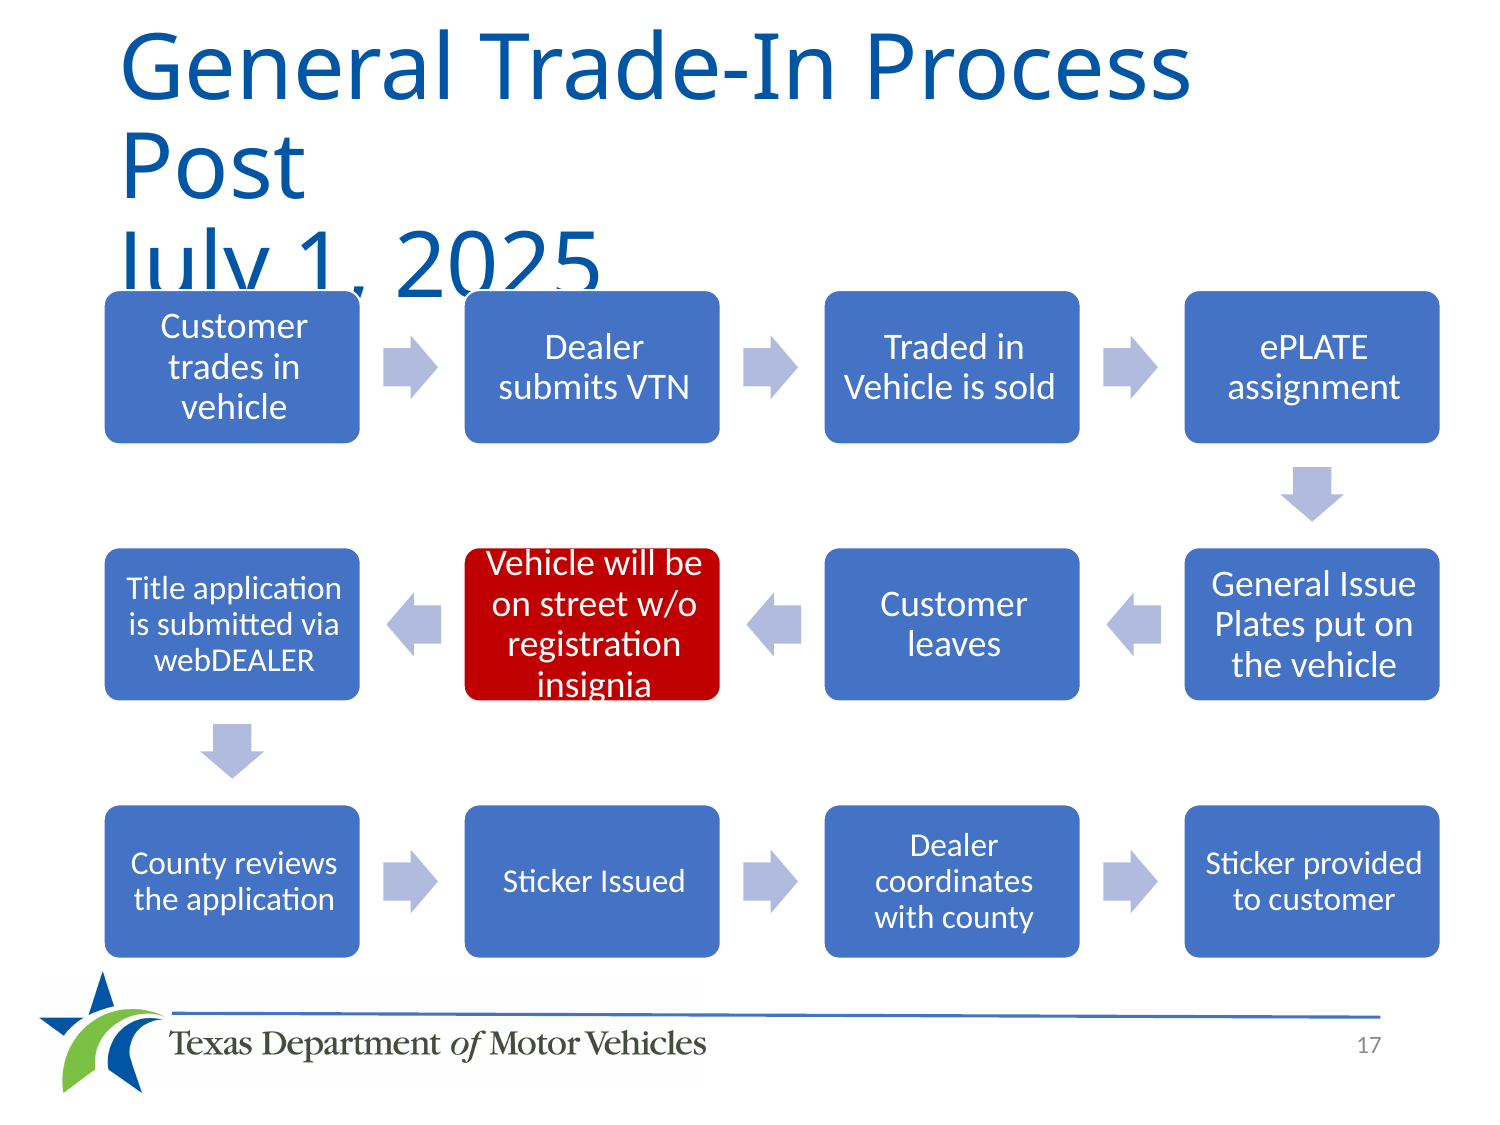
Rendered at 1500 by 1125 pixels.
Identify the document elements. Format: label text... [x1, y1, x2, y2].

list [103, 254, 1442, 995]
picture [39, 971, 706, 1093]
slide_number 17 [1059, 1013, 1397, 1074]
title General Trade-In Process Post July 1, 2025 [103, 59, 1397, 254]
